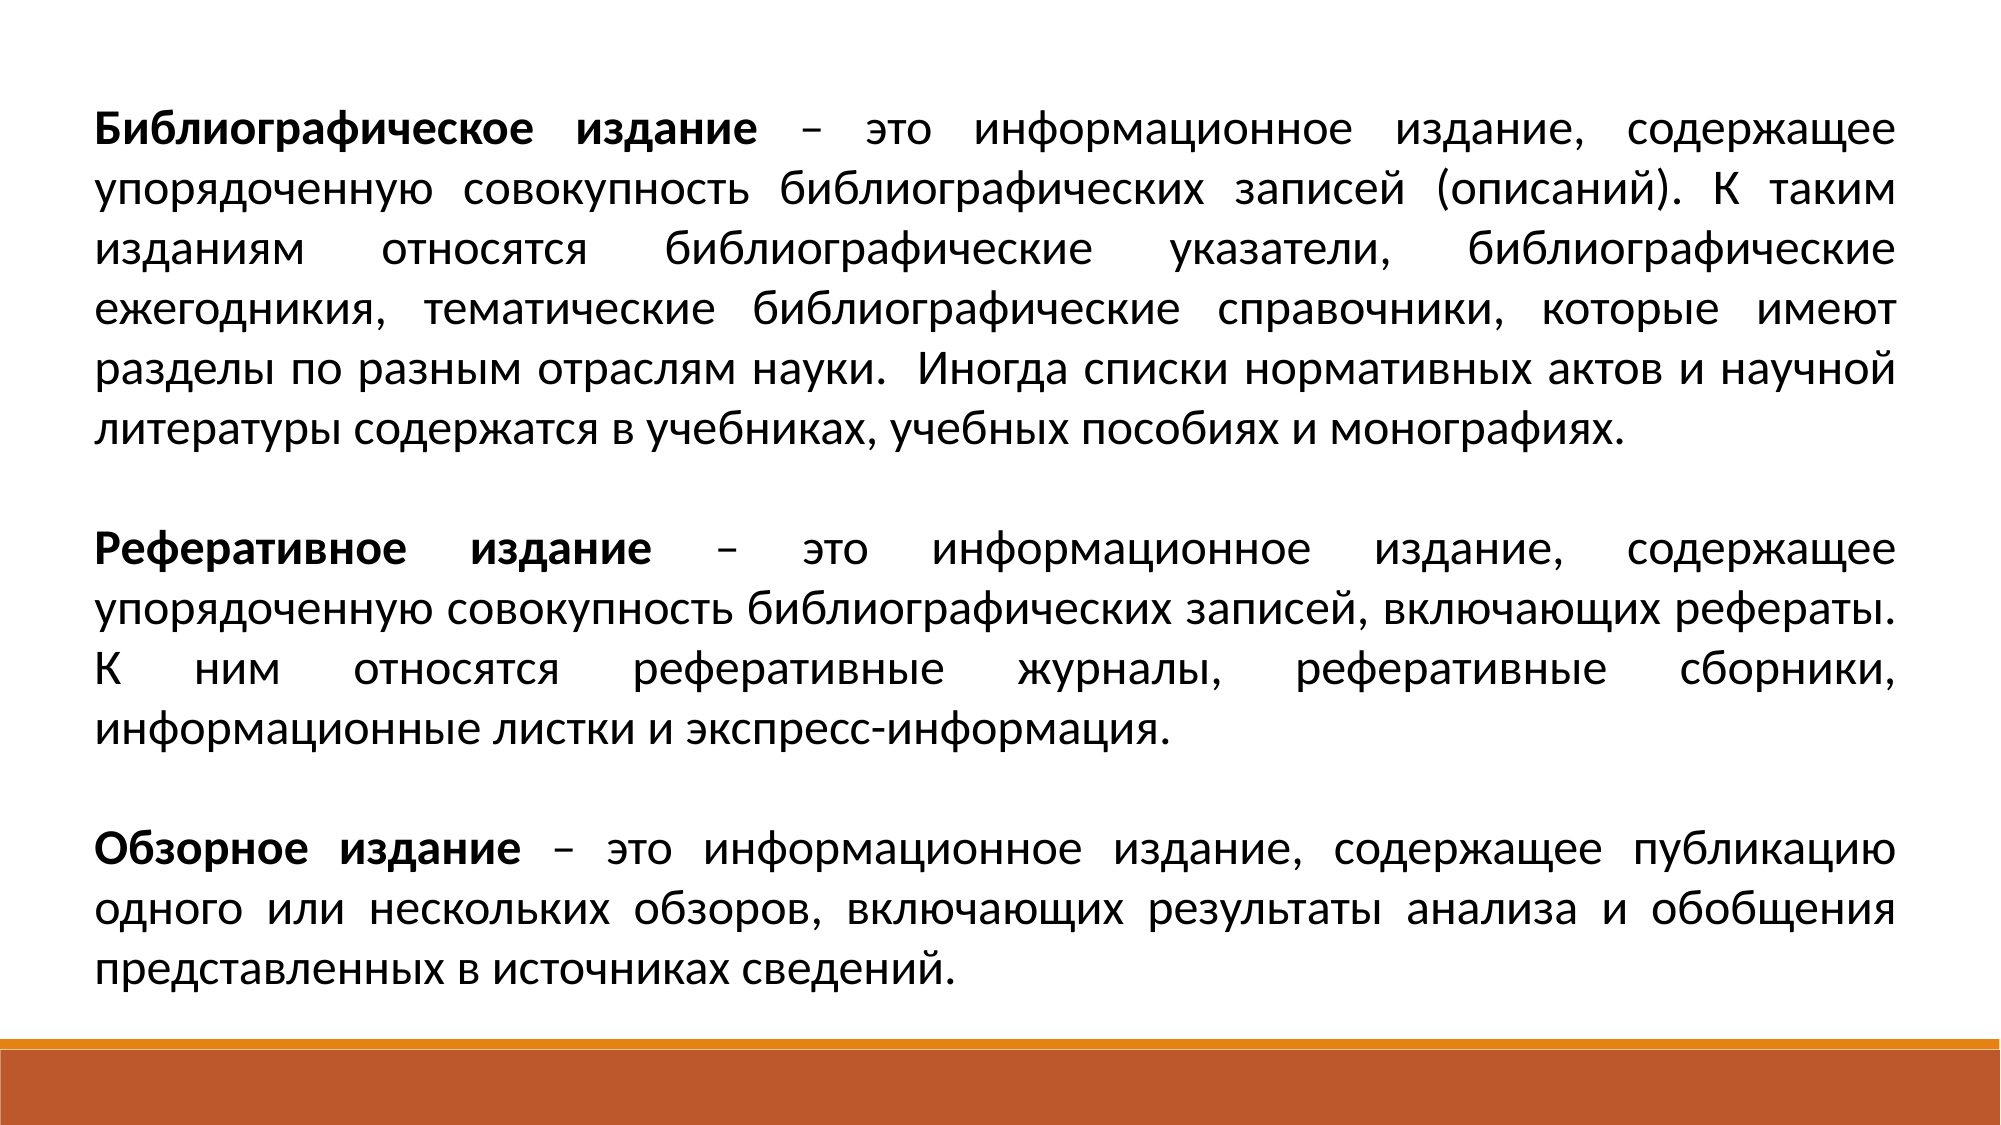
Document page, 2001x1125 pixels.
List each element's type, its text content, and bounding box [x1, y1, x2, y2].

text_box Библиографическое издание – это информационное издание, содержащее упорядоченную совокупность библиографических записей (описаний). К таким изданиям относятся библиографические указатели, библиографические ежегодникия, тематические библиографические справочники, которые имеют разделы по разным отраслям науки. Иногда списки нормативных актов и научной литературы содержатся в учебниках, учебных пособиях и монографиях. Реферативное издание – это информационное издание, содержащее упорядоченную совокупность библиографических записей, включающих рефераты. К ним относятся реферативные журналы, реферативные сборники, информационные листки и экспресс-информация. Обзорное издание – это информационное издание, содержащее публикацию одного или нескольких обзоров, включающих результаты анализа и обобщения представленных в источниках сведений. [79, 86, 1912, 1002]
